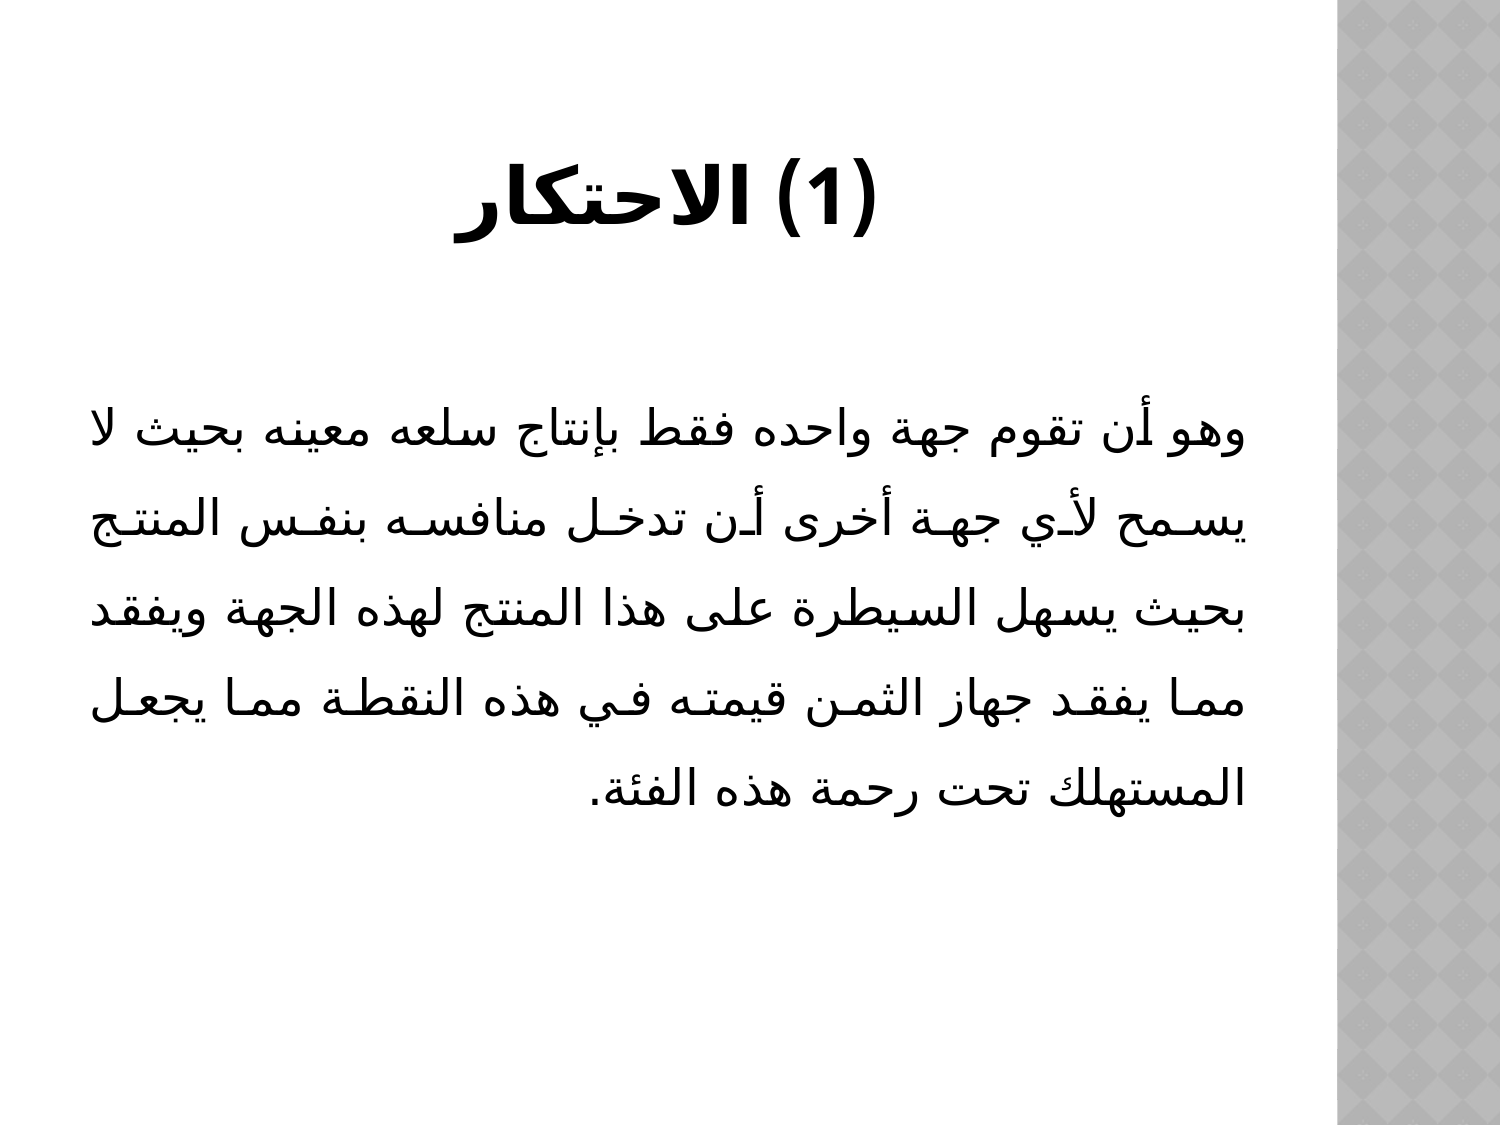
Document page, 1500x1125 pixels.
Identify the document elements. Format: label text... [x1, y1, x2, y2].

list وهو أن تقوم جهة واحده فقط بإنتاج سلعه معينه بحيث لا يسمح لأي جهة أخرى أن تدخل منافسه بنفس المنتج بحيث يسهل السيطرة على هذا المنتج لهذه الجهة ويفقد مما يفقد جهاز الثمن قيمته في هذه النقطة مما يجعل المستهلك تحت رحمة هذه الفئة. [75, 268, 1263, 921]
title (1) الاحتكار [75, 52, 1263, 240]
